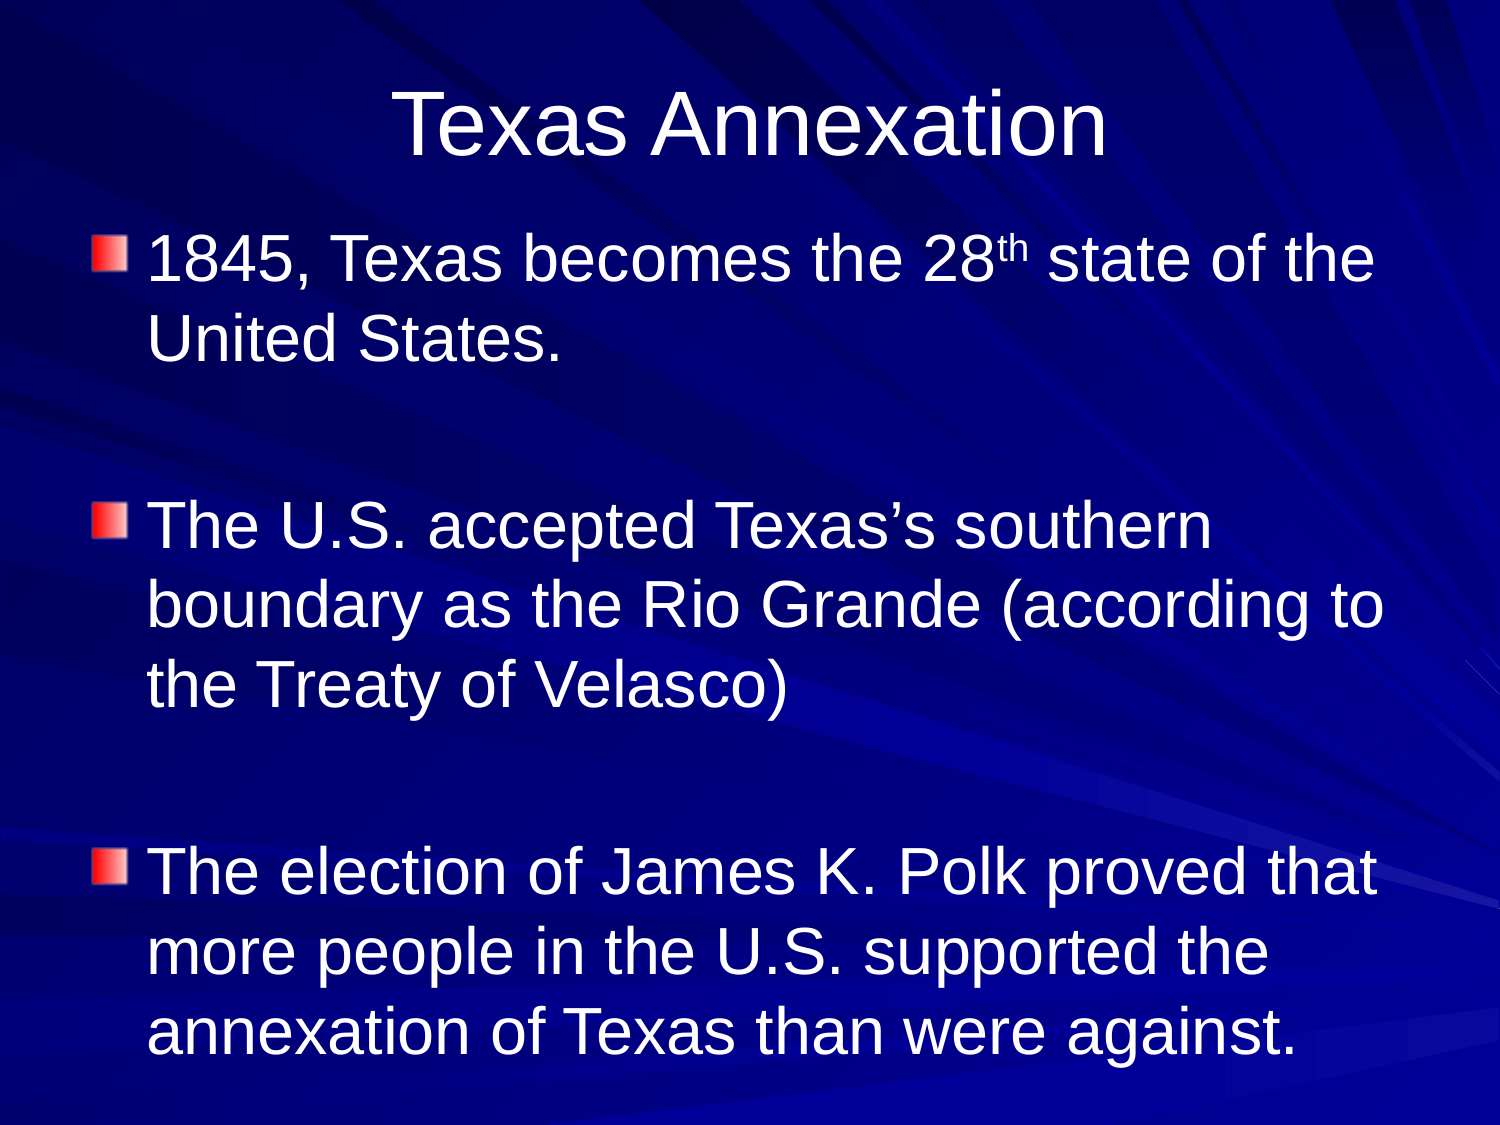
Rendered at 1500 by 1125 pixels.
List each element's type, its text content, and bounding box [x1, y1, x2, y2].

picture [90, 233, 132, 276]
title Texas Annexation [74, 24, 1426, 207]
picture [90, 846, 132, 889]
picture [90, 500, 132, 543]
list 1845, Texas becomes the 28th state of the United States. The U.S. accepted Texas’s southern boundary as the Rio Grande (according to the Treaty of Velasco) The election of James K. Polk proved that more people in the U.S. supported the annexation of Texas than were against. [74, 207, 1426, 951]
